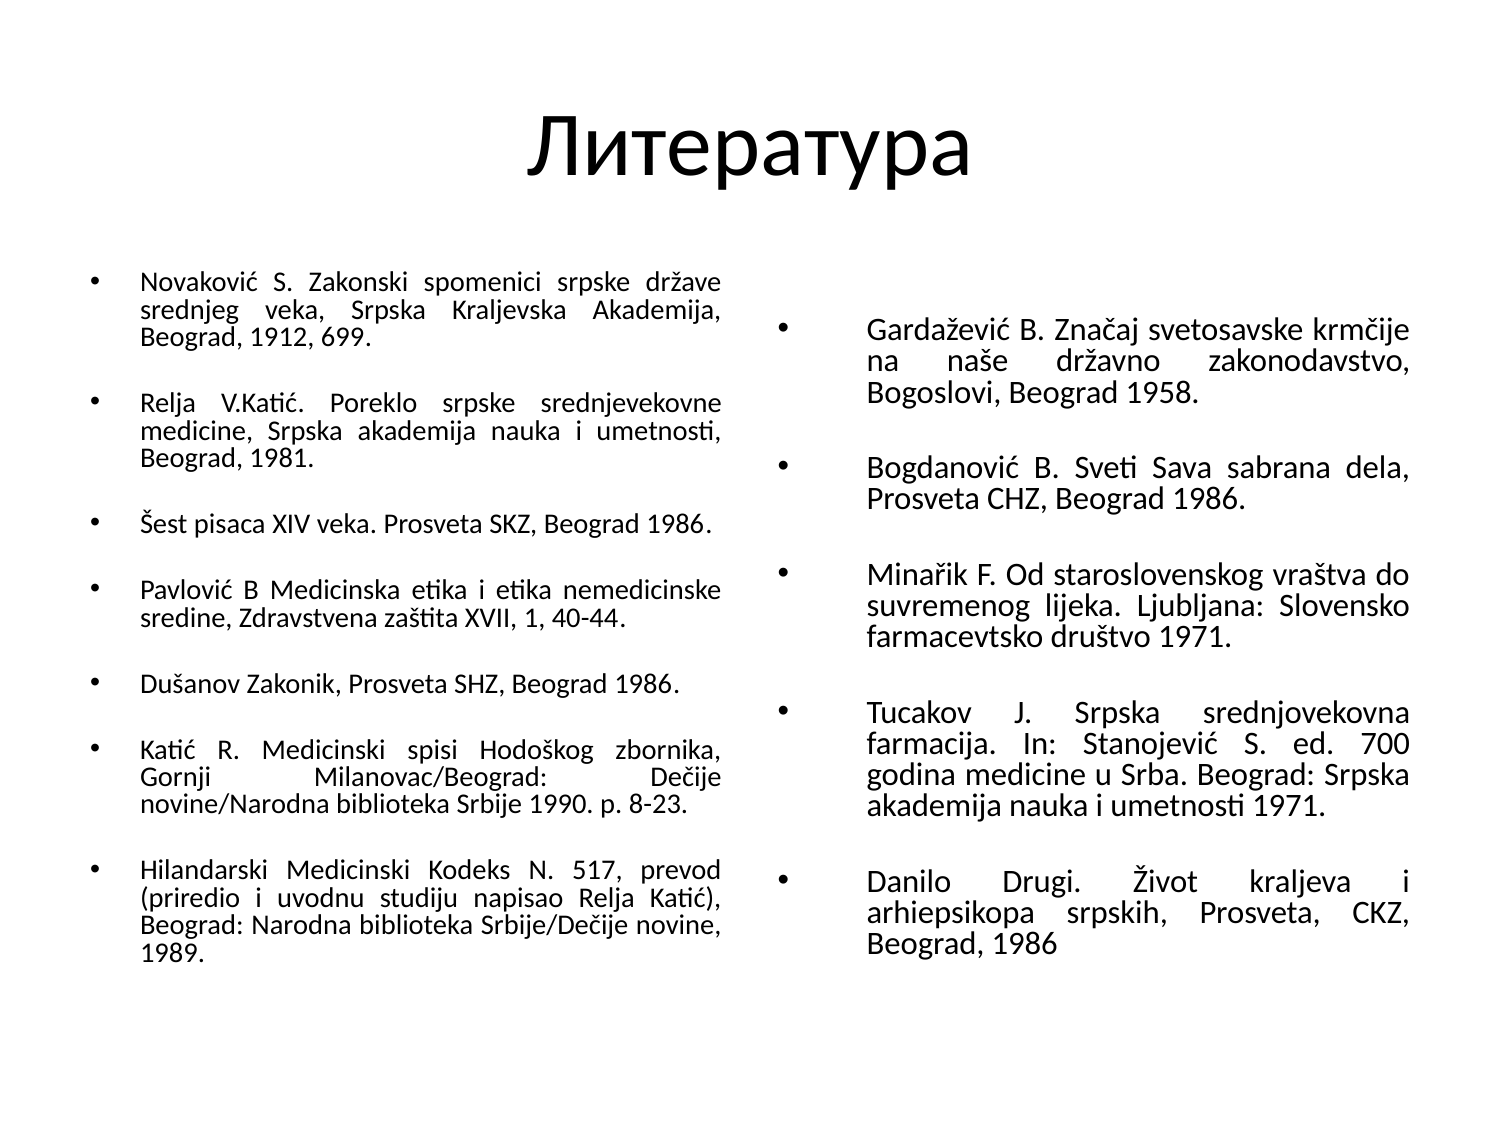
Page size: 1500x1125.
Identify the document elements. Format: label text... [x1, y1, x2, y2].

list Gardažević B. Značaj svetosavske krmčije na naše državno zakonodavstvo, Bogoslovi, Beograd 1958. Bogdanović B. Sveti Sava sabrana dela, Prosveta CHZ, Beograd 1986. Minařik F. Od staroslovenskog vraštva do suvremenog lijeka. Ljubljana: Slovensko farmacevtsko društvo 1971. Tucakov J. Srpska srednjovekovna farmacija. In: Stanojević S. ed. 700 godina medicine u Srba. Beograd: Srpska akademija nauka i umetnosti 1971. Danilo Drugi. Život kraljeva i arhiepsikopa srpskih, Prosveta, CKZ, Beograd, 1986 [762, 262, 1425, 1005]
list Novaković S. Zakonski spomenici srpske države srednjeg veka, Srpska Kraljevska Akademija, Beograd, 1912, 699. Relja V.Katić. Poreklo srpske srednjevekovne medicine, Srpska akademija nauka i umetnosti, Beograd, 1981. Šest pisaca XIV veka. Prosveta SKZ, Beograd 1986. Pavlović B Medicinska etika i etika nemedicinske sredine, Zdravstvena zaštita XVII, 1, 40-44. Dušanov Zakonik, Prosveta SHZ, Beograd 1986. Katić R. Medicinski spisi Hodoškog zbornika, Gornji Milanovac/Beograd: Dečije novine/Narodna biblioteka Srbije 1990. p. 8-23. Hilandarski Medicinski Kodeks N. 517, prevod (priredio i uvodnu studiju napisao Relja Katić), Beograd: Narodna biblioteka Srbije/Dečije novine, 1989. [75, 262, 738, 1005]
title Литература [75, 45, 1425, 233]
